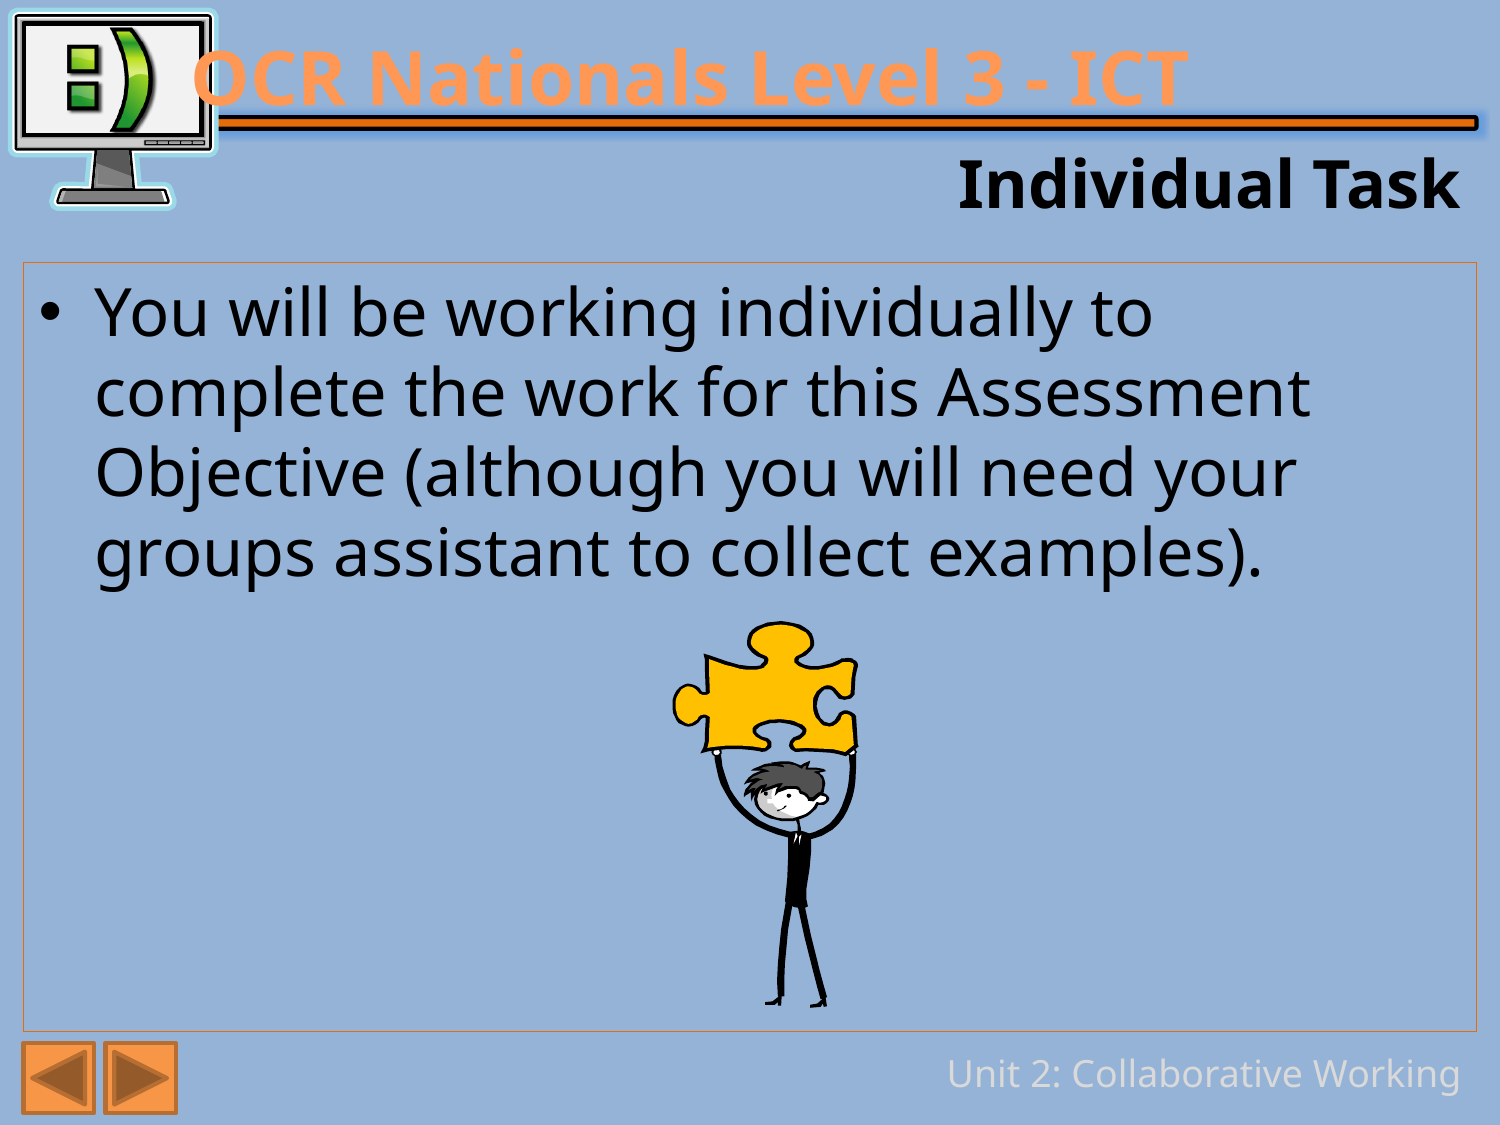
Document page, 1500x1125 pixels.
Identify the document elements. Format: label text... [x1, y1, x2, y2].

title Individual Task [187, 117, 1477, 247]
picture [48, 21, 172, 139]
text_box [491, 620, 859, 1008]
list You will be working individually to complete the work for this Assessment Objective (although you will need your groups assistant to collect examples). [23, 262, 1477, 1032]
